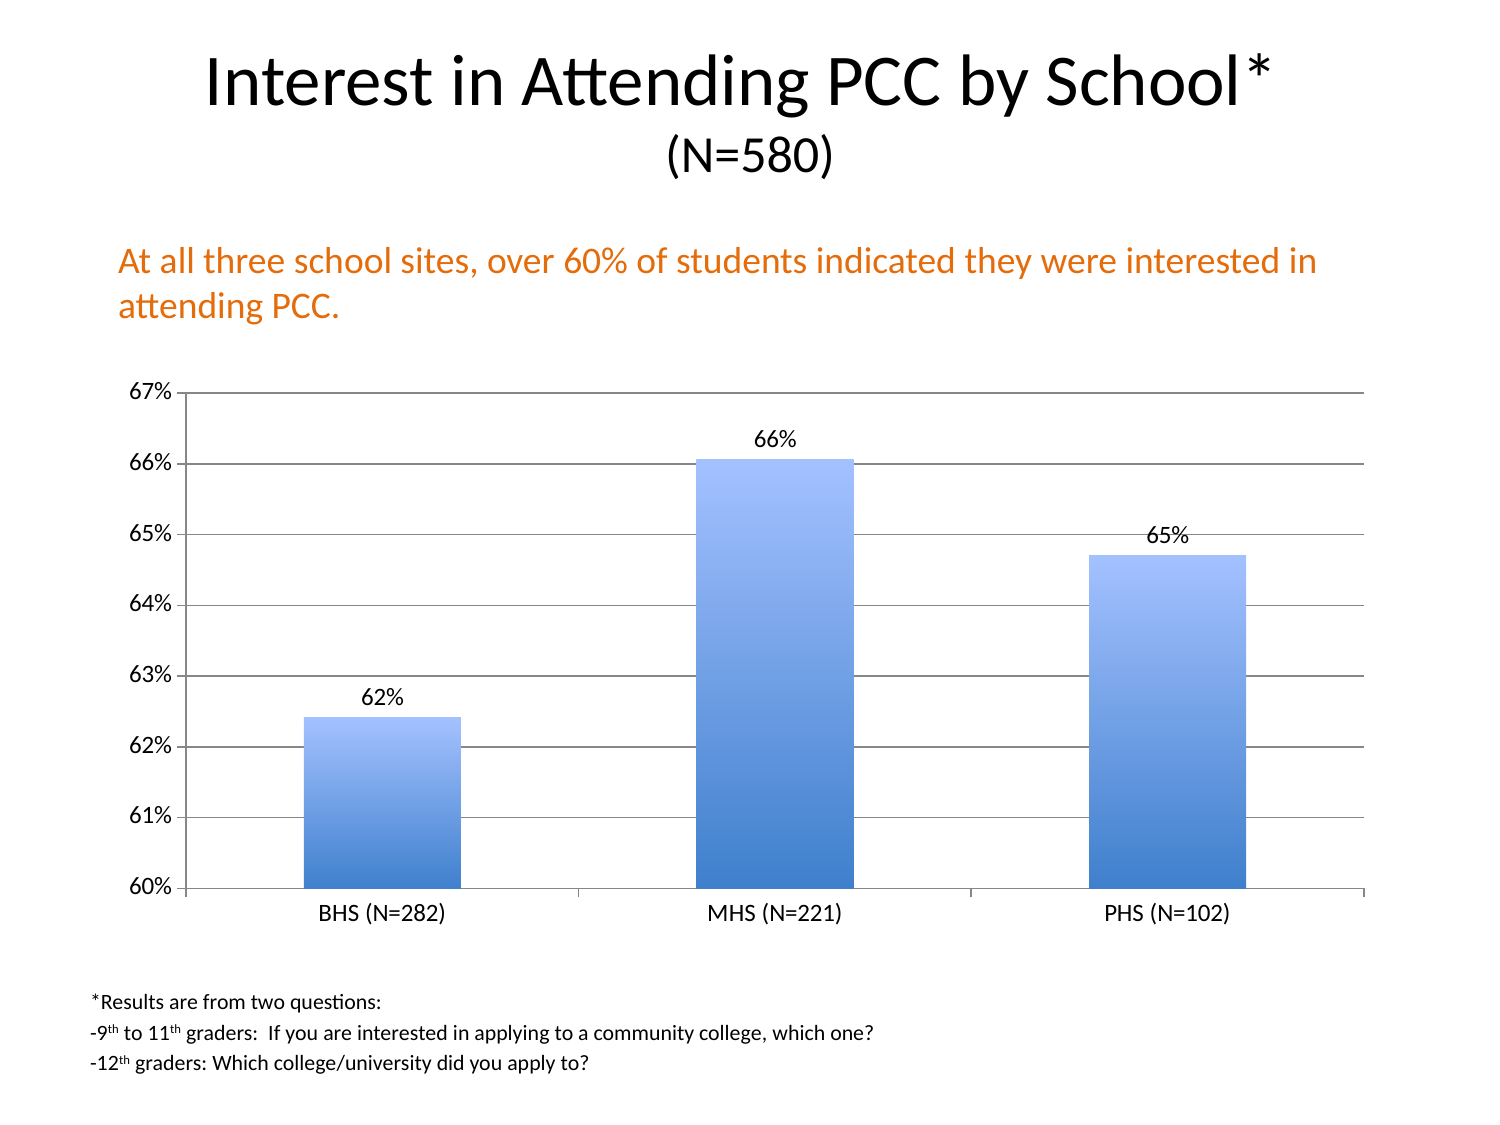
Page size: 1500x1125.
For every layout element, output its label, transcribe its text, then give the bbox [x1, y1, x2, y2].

title Interest in Attending PCC by School* (N=580) [75, 45, 1425, 233]
text_box At all three school sites, over 60% of students indicated they were interested in attending PCC. [103, 228, 1369, 334]
chart [103, 368, 1390, 940]
list *Results are from two questions: -9th to 11th graders: If you are interested in applying to a community college, which one? -12th graders: Which college/university did you apply to? [75, 980, 1425, 1086]
